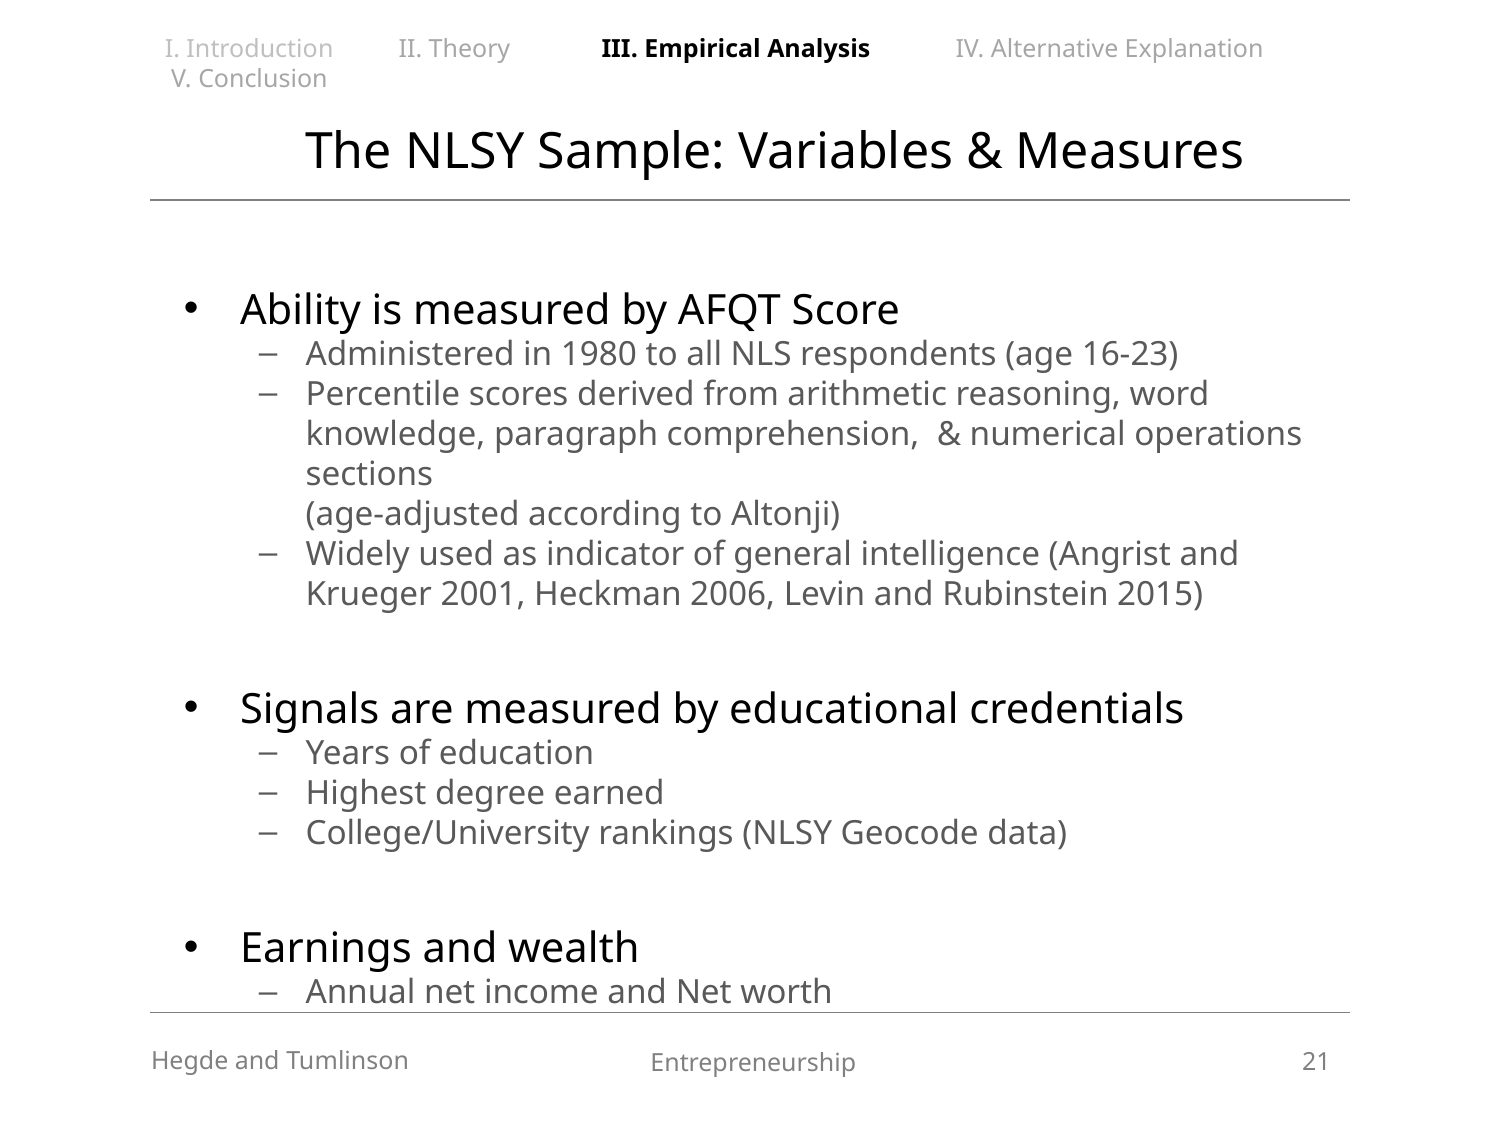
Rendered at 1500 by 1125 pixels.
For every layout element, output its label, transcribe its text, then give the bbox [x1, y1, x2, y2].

text_box Entrepreneurship [635, 1039, 872, 1084]
list Ability is measured by AFQT Score Administered in 1980 to all NLS respondents (age 16-23) Percentile scores derived from arithmetic reasoning, word knowledge, paragraph comprehension, & numerical operations sections (age-adjusted according to Altonji) Widely used as indicator of general intelligence (Angrist and Krueger 2001, Heckman 2006, Levin and Rubinstein 2015) Signals are measured by educational credentials Years of education Highest degree earned College/University rankings (NLSY Geocode data) Earnings and wealth Annual net income and Net worth [168, 275, 1332, 925]
text_box The NLSY Sample: Variables & Measures [174, 70, 1375, 226]
slide_number 21 [1233, 1032, 1346, 1093]
text_box Hegde and Tumlinson [136, 1037, 425, 1083]
text_box I. Introduction II. Theory III. Empirical Analysis IV. Alternative Explanation V. Conclusion [149, 24, 1350, 100]
